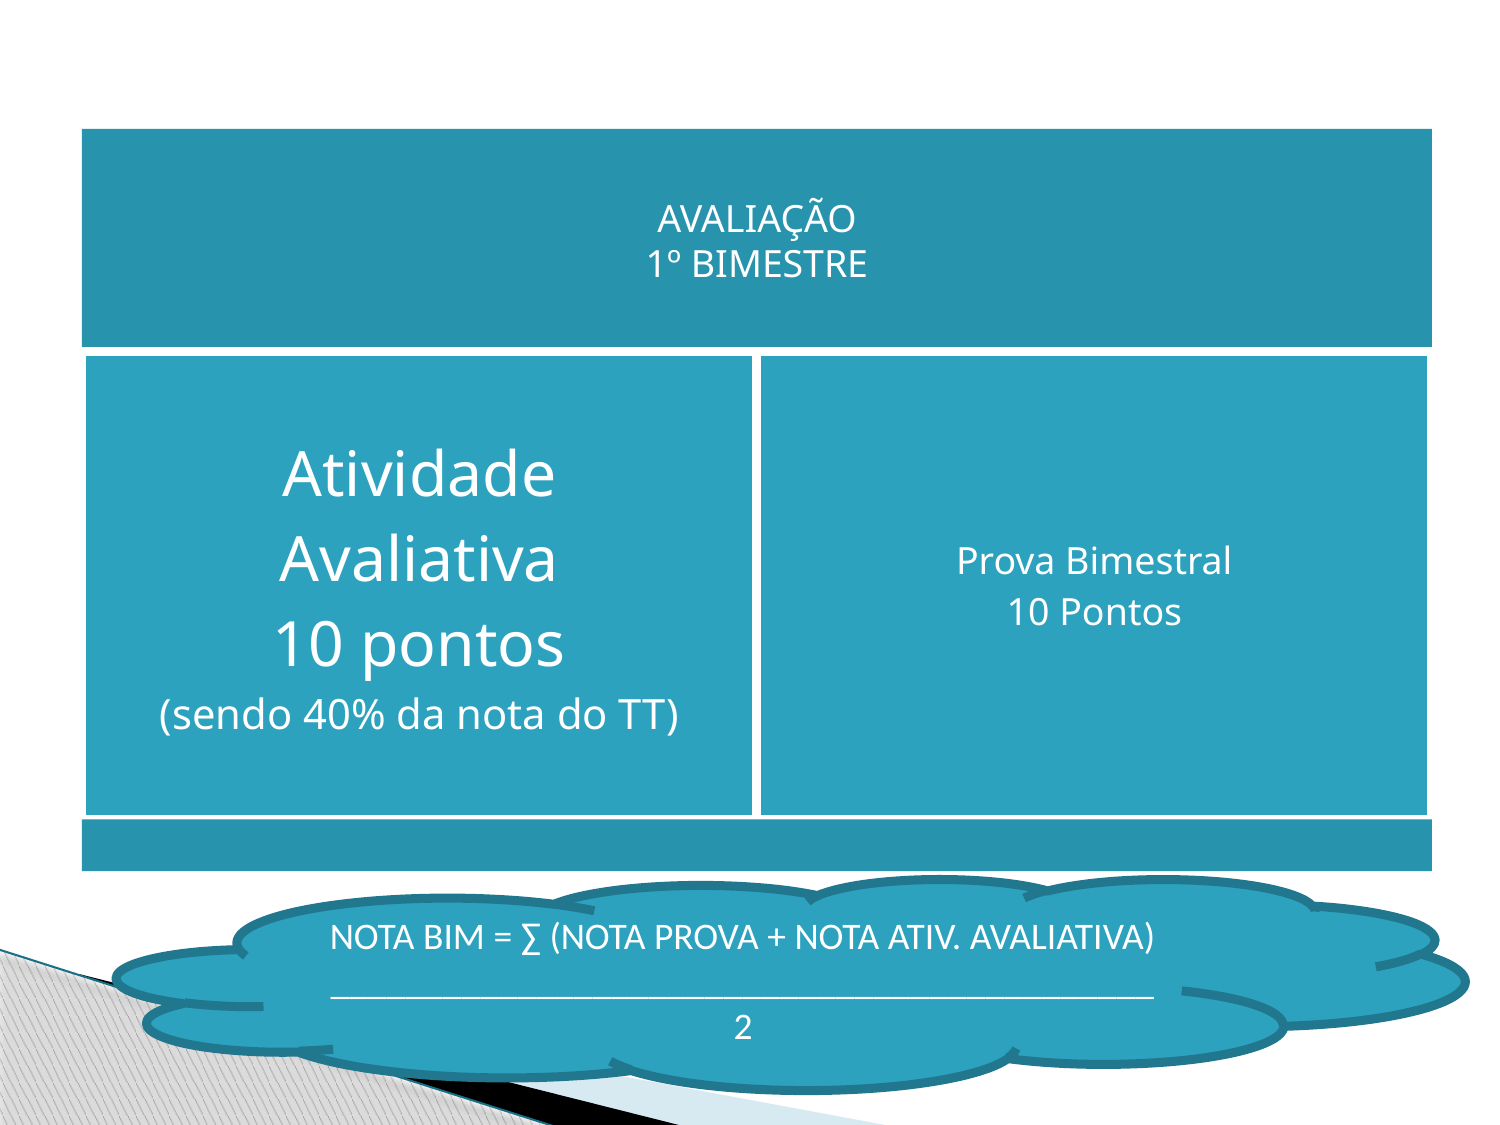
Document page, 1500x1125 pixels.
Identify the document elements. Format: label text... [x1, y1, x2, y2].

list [81, 128, 1433, 872]
text_box NOTA BIM = ∑ (NOTA PROVA + NOTA ATIV. AVALIATIVA) ____________________________________________ 2 [111, 884, 1470, 1096]
